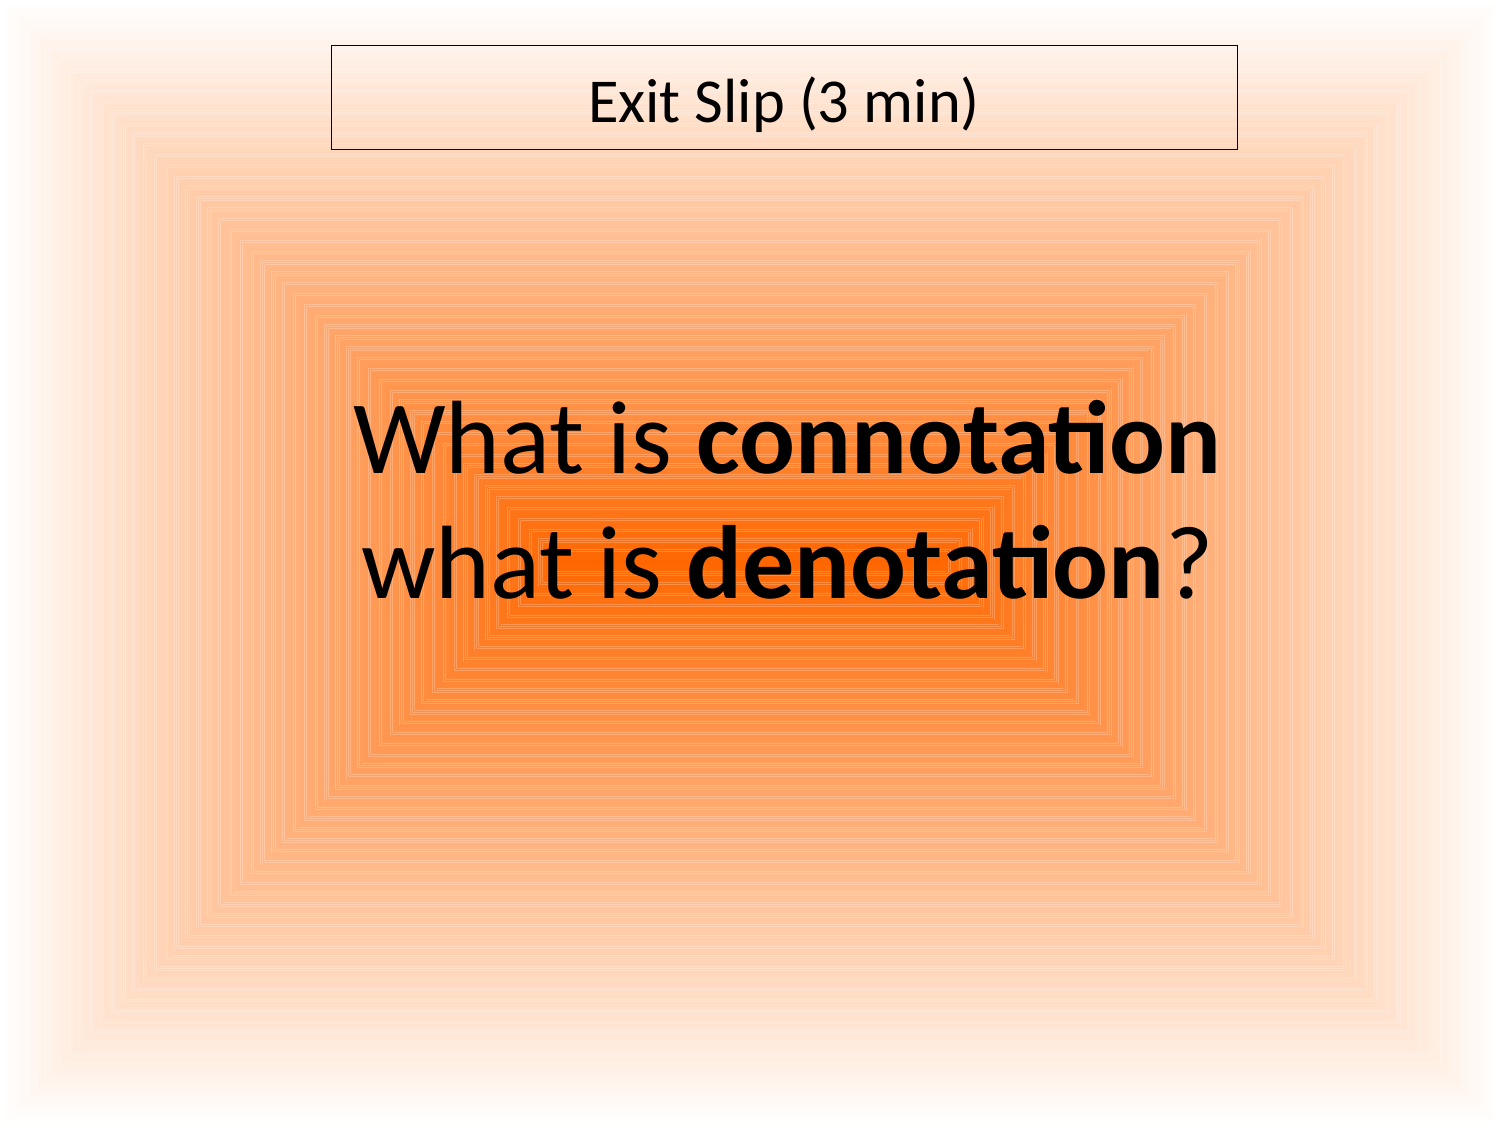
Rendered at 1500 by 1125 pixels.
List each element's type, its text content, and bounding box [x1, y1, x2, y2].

text_box What is connotation what is denotation? [287, 237, 1288, 753]
text_box Exit Slip (3 min) [331, 45, 1238, 150]
